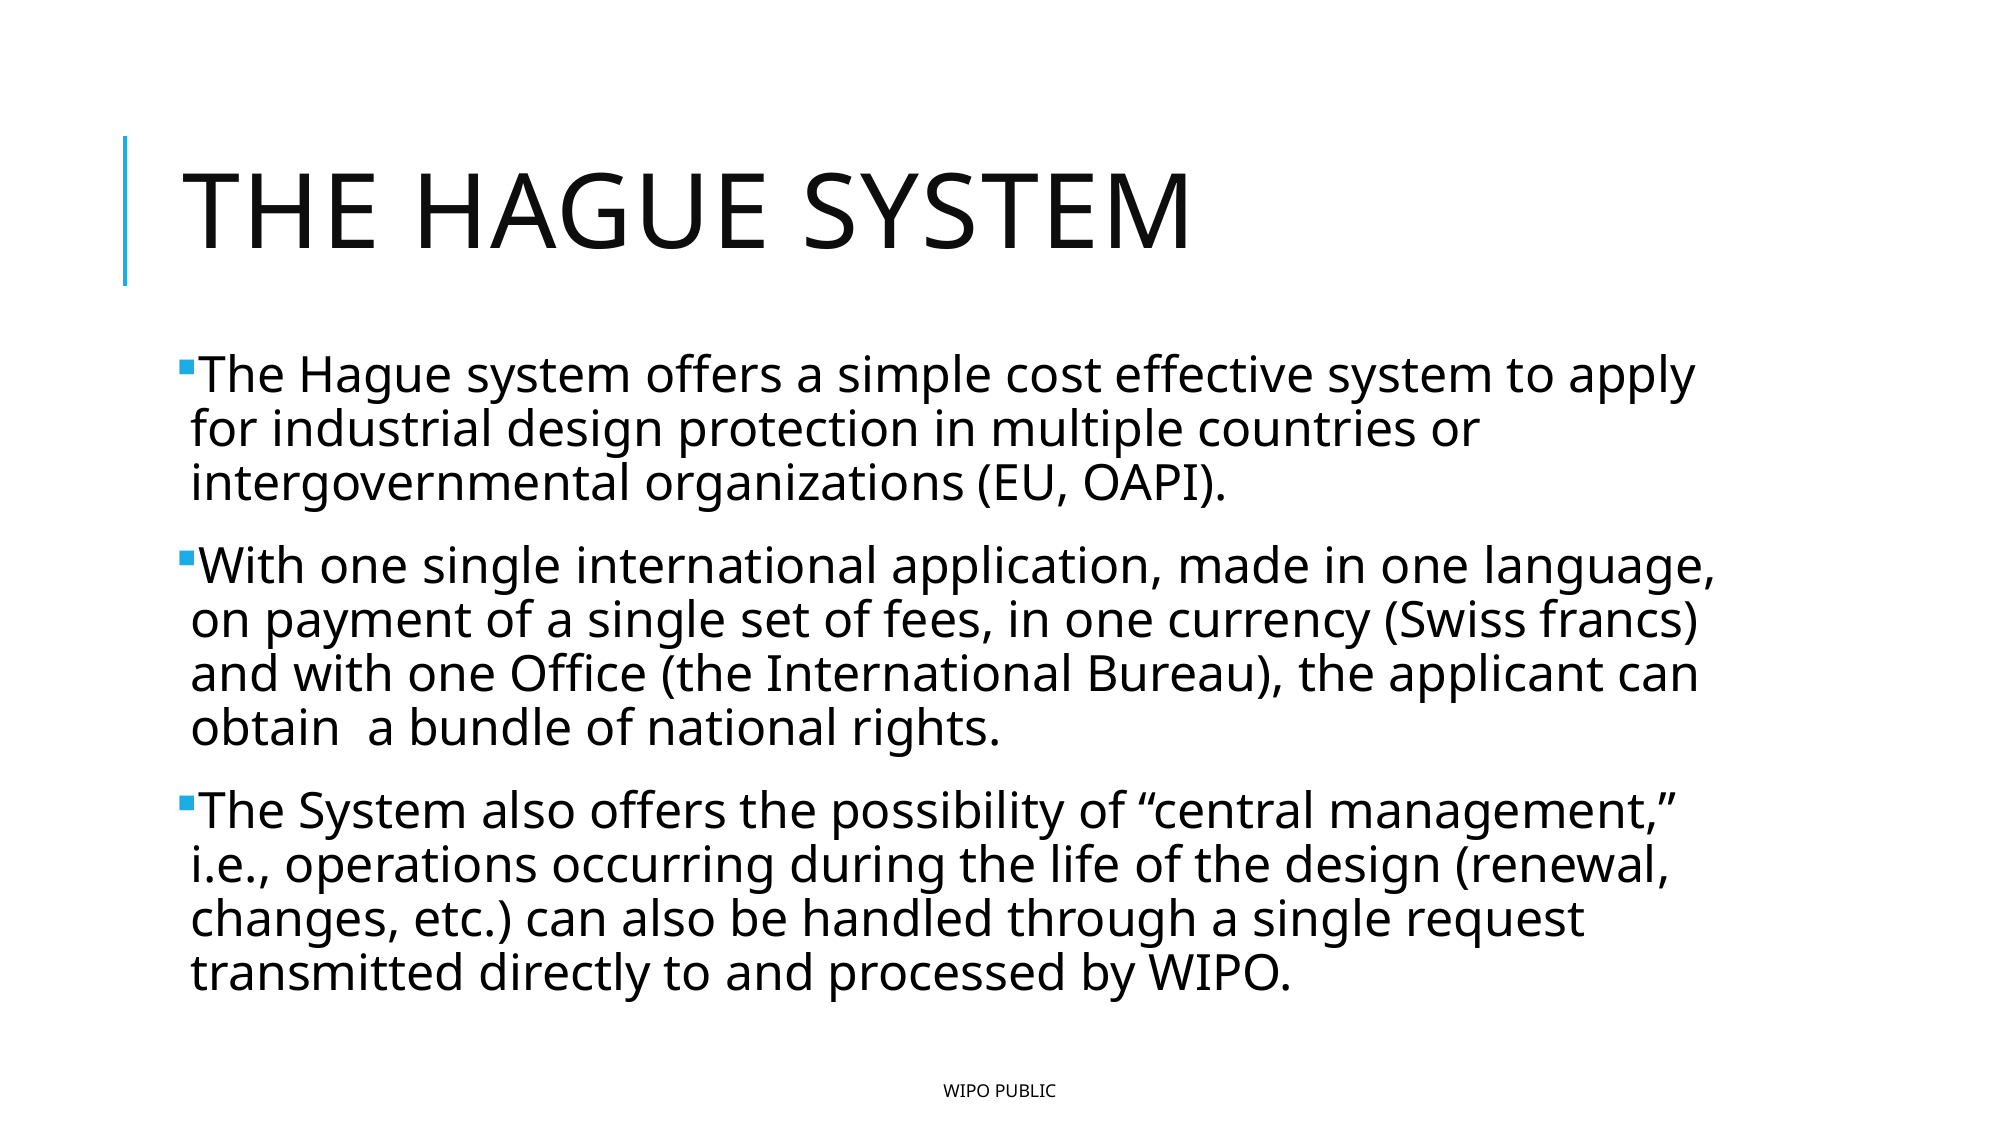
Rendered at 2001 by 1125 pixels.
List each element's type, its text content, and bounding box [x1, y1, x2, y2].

title The Hague System [168, 96, 1763, 341]
list The Hague system offers a simple cost effective system to apply for industrial design protection in multiple countries or intergovernmental organizations (EU, OAPI). With one single international application, made in one language, on payment of a single set of fees, in one currency (Swiss francs) and with one Office (the International Bureau), the applicant can obtain a bundle of national rights. The System also offers the possibility of “central management,” i.e., operations occurring during the life of the design (renewal, changes, etc.) can also be handled through a single request transmitted directly to and processed by WIPO. [168, 341, 1763, 1014]
